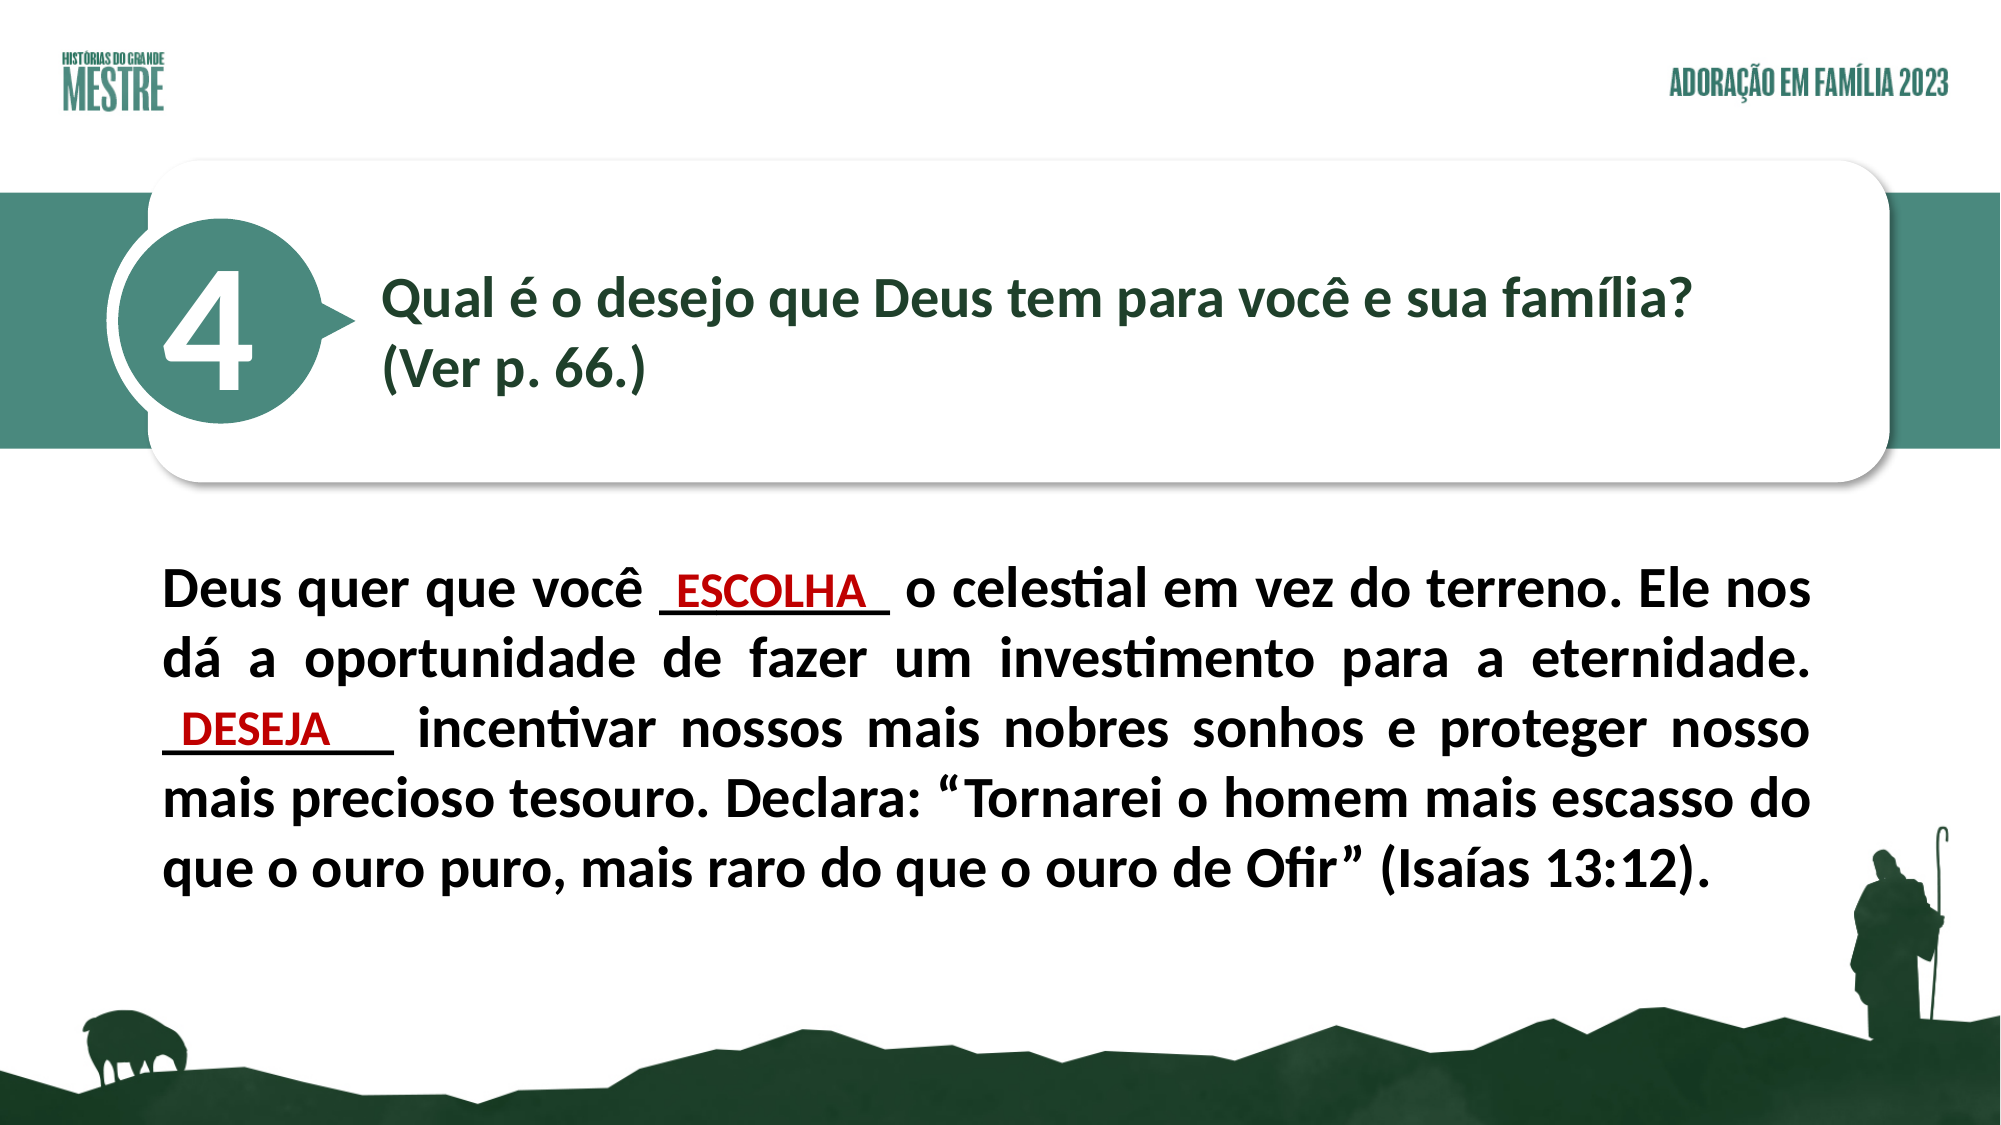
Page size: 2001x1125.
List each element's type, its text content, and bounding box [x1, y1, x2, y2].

picture [0, 0, 2001, 1125]
text_box Deus quer que você ________ o celestial em vez do terreno. Ele nos dá a oportunidade de fazer um investimento para a eternidade. ________ incentivar nossos mais nobres sonhos e proteger nosso mais precioso tesouro. Declara: “Tornarei o homem mais escasso do que o ouro puro, mais raro do que o ouro de Ofir” (Isaías 13:12). [147, 541, 1828, 907]
text_box DESEJA [166, 688, 368, 763]
text_box ESCOLHA [661, 550, 1024, 625]
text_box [0, 160, 2000, 483]
